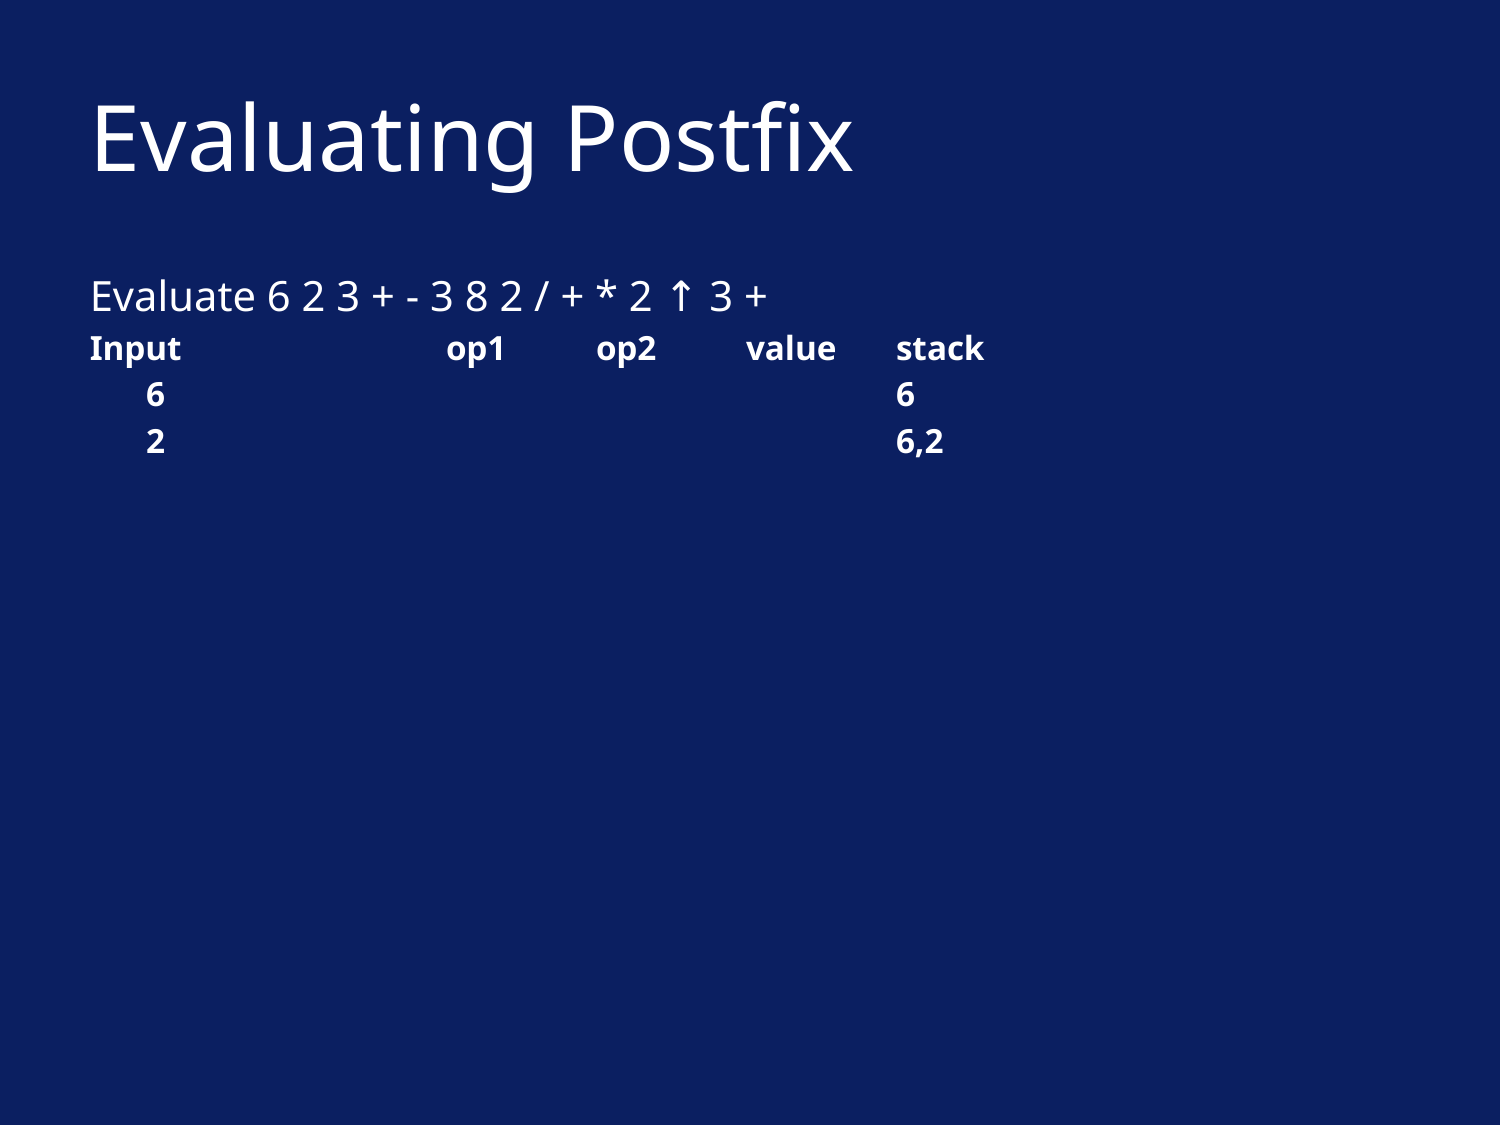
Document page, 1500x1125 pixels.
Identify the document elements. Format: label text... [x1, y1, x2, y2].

list Evaluate 6 2 3 + - 3 8 2 / + * 2 ↑ 3 + Input op1 op2 value stack 6 6 2 6,2 [74, 262, 1425, 1038]
title Evaluating Postfix [74, 59, 1425, 210]
